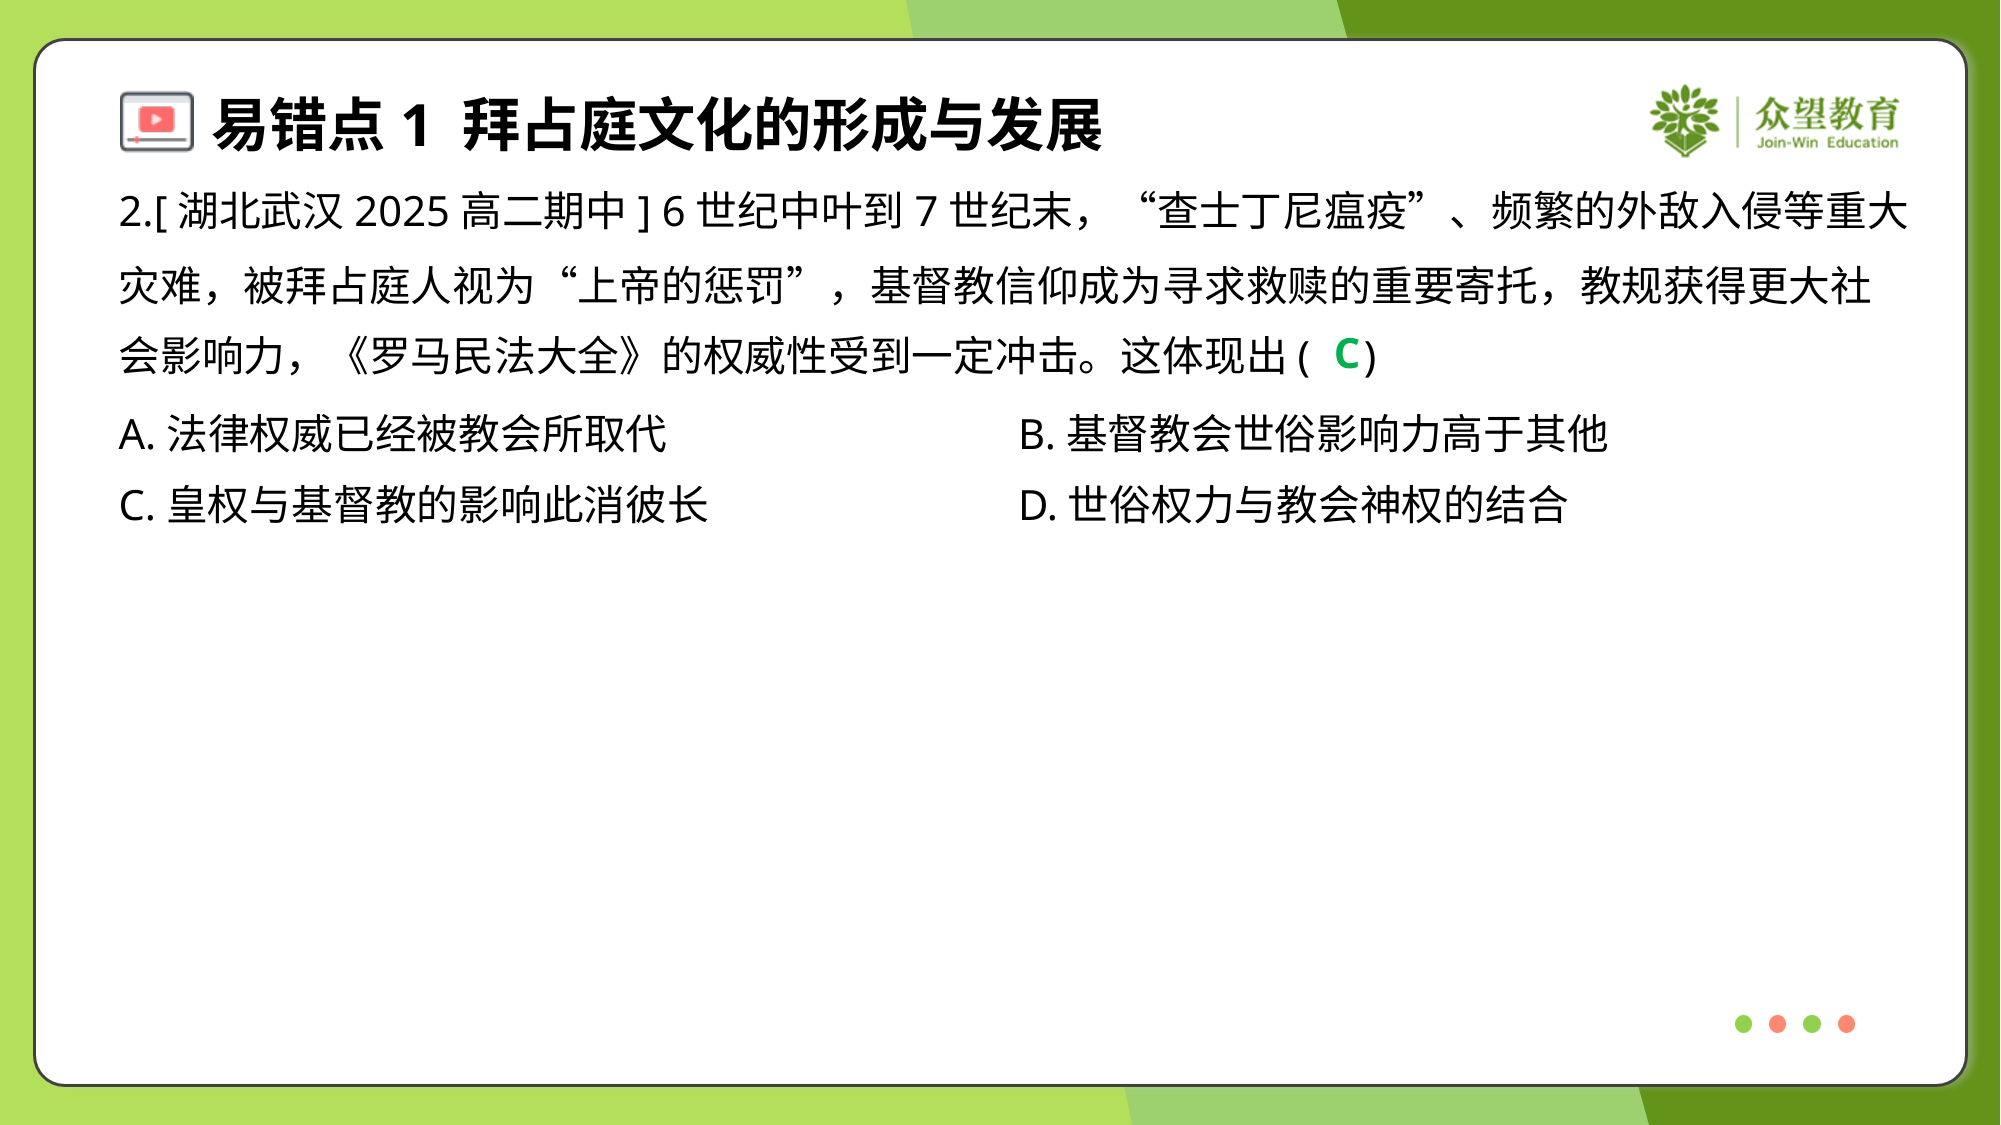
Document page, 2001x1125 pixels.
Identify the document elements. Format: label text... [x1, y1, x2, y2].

text_box C [1317, 306, 1377, 371]
picture [0, 0, 2000, 1125]
text_box A.法律权威已经被教会所取代 B.基督教会世俗影响力高于其他 C.皇权与基督教的影响此消彼长 D.世俗权力与教会神权的结合 [118, 382, 1883, 522]
text_box 2.[湖北武汉2025高二期中] 6世纪中叶到7世纪末，“查士丁尼瘟疫”、频繁的外敌入侵等重大 灾难，被拜占庭人视为“上帝的惩罚”，基督教信仰成为寻求救赎的重要寄托，教规获得更大社 会影响力，《罗马民法大全》的权威性受到一定冲击。这体现出( ) [118, 159, 1883, 373]
